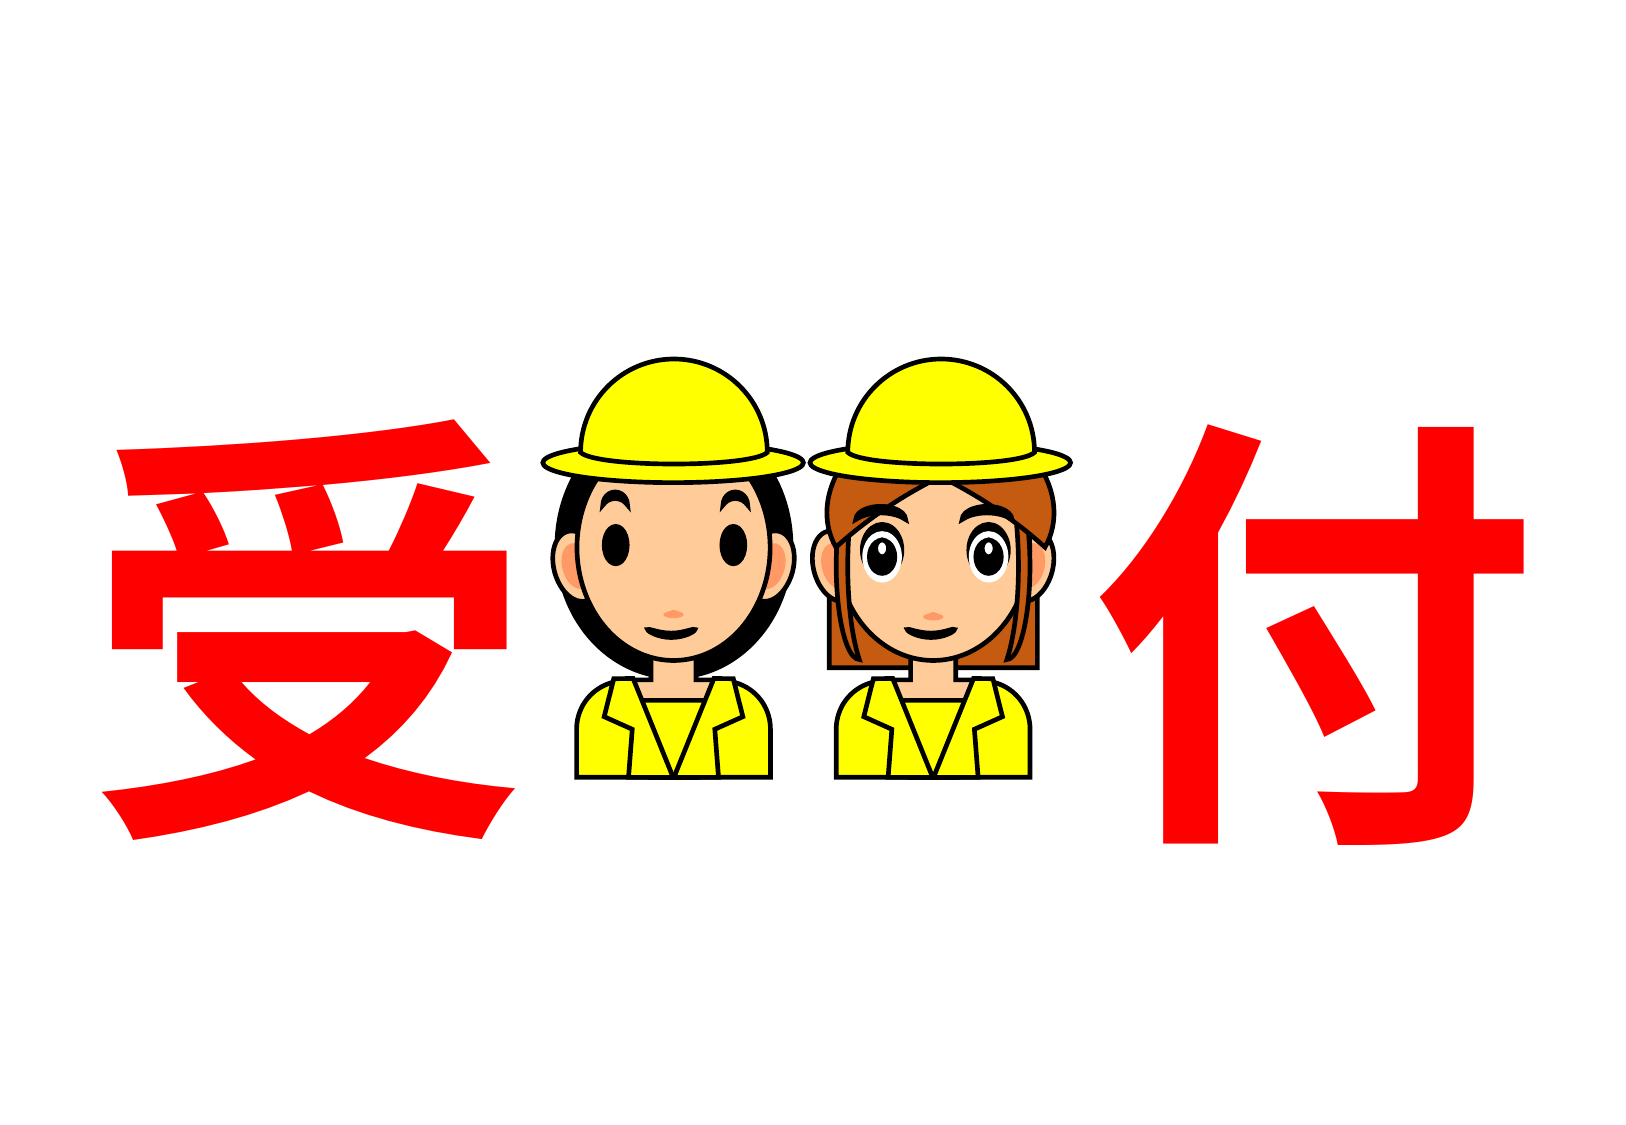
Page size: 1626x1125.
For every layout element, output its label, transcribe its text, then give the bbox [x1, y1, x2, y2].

text_box 受 付 [0, 347, 1625, 903]
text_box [542, 358, 1078, 778]
